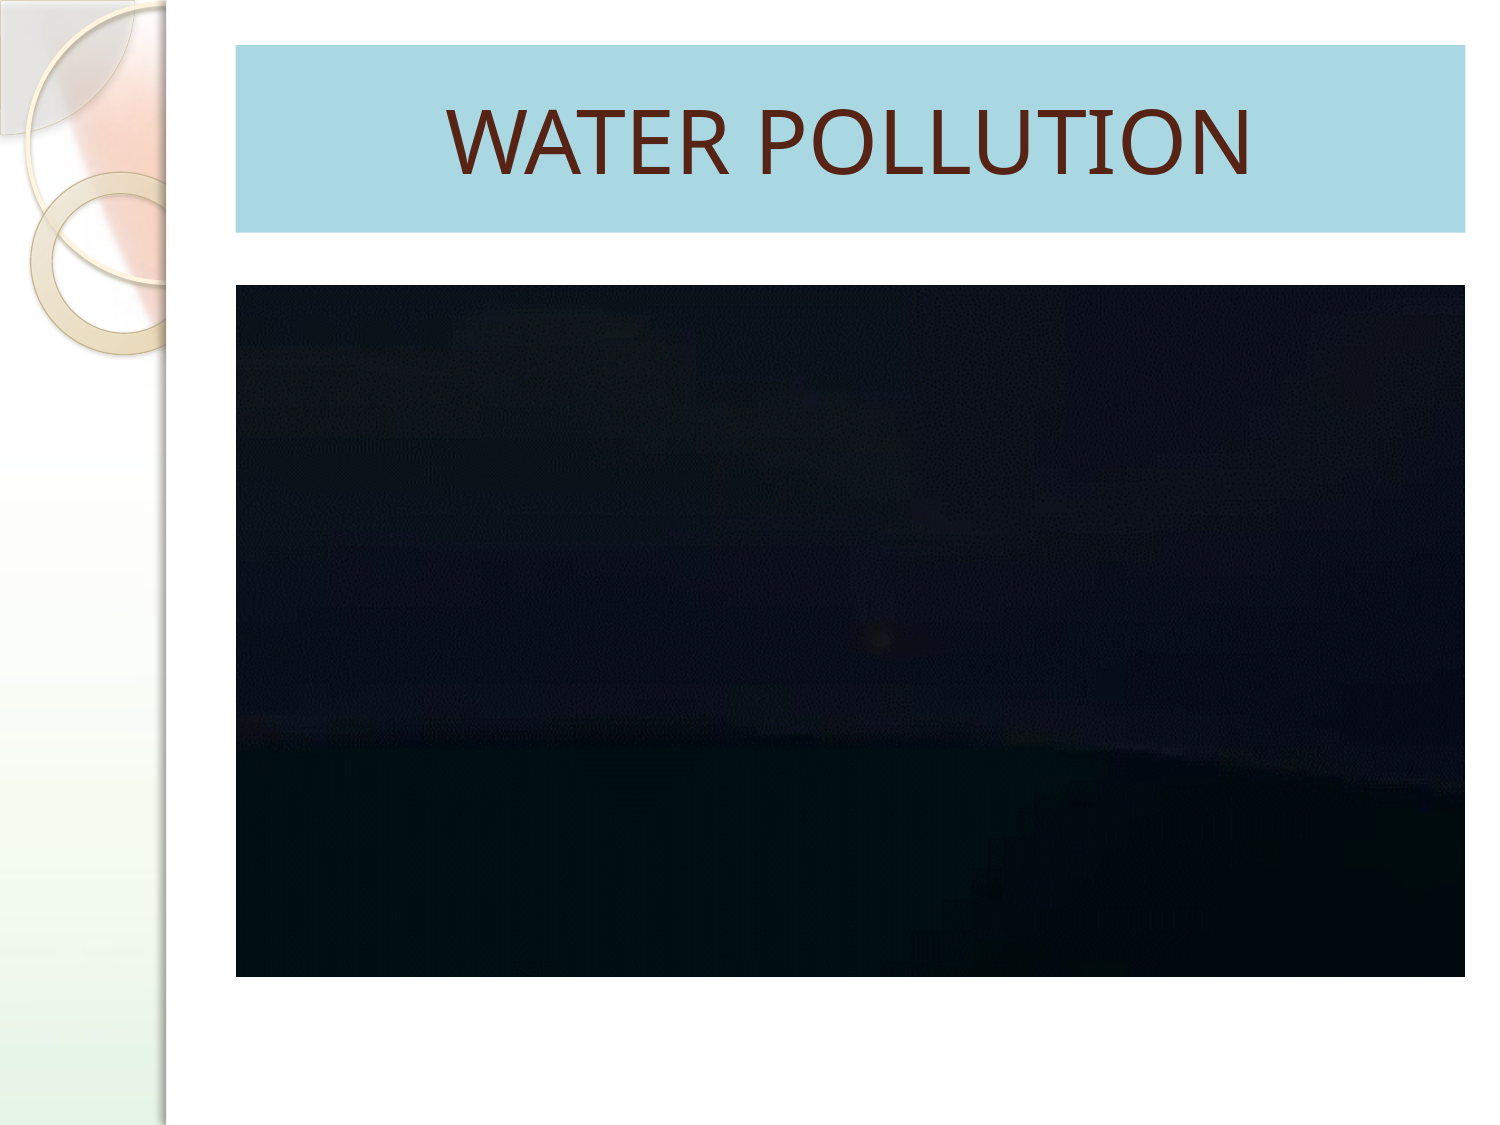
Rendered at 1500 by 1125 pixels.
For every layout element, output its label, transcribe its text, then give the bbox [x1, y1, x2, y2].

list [235, 284, 1466, 978]
title WATER POLLUTION [235, 45, 1466, 233]
